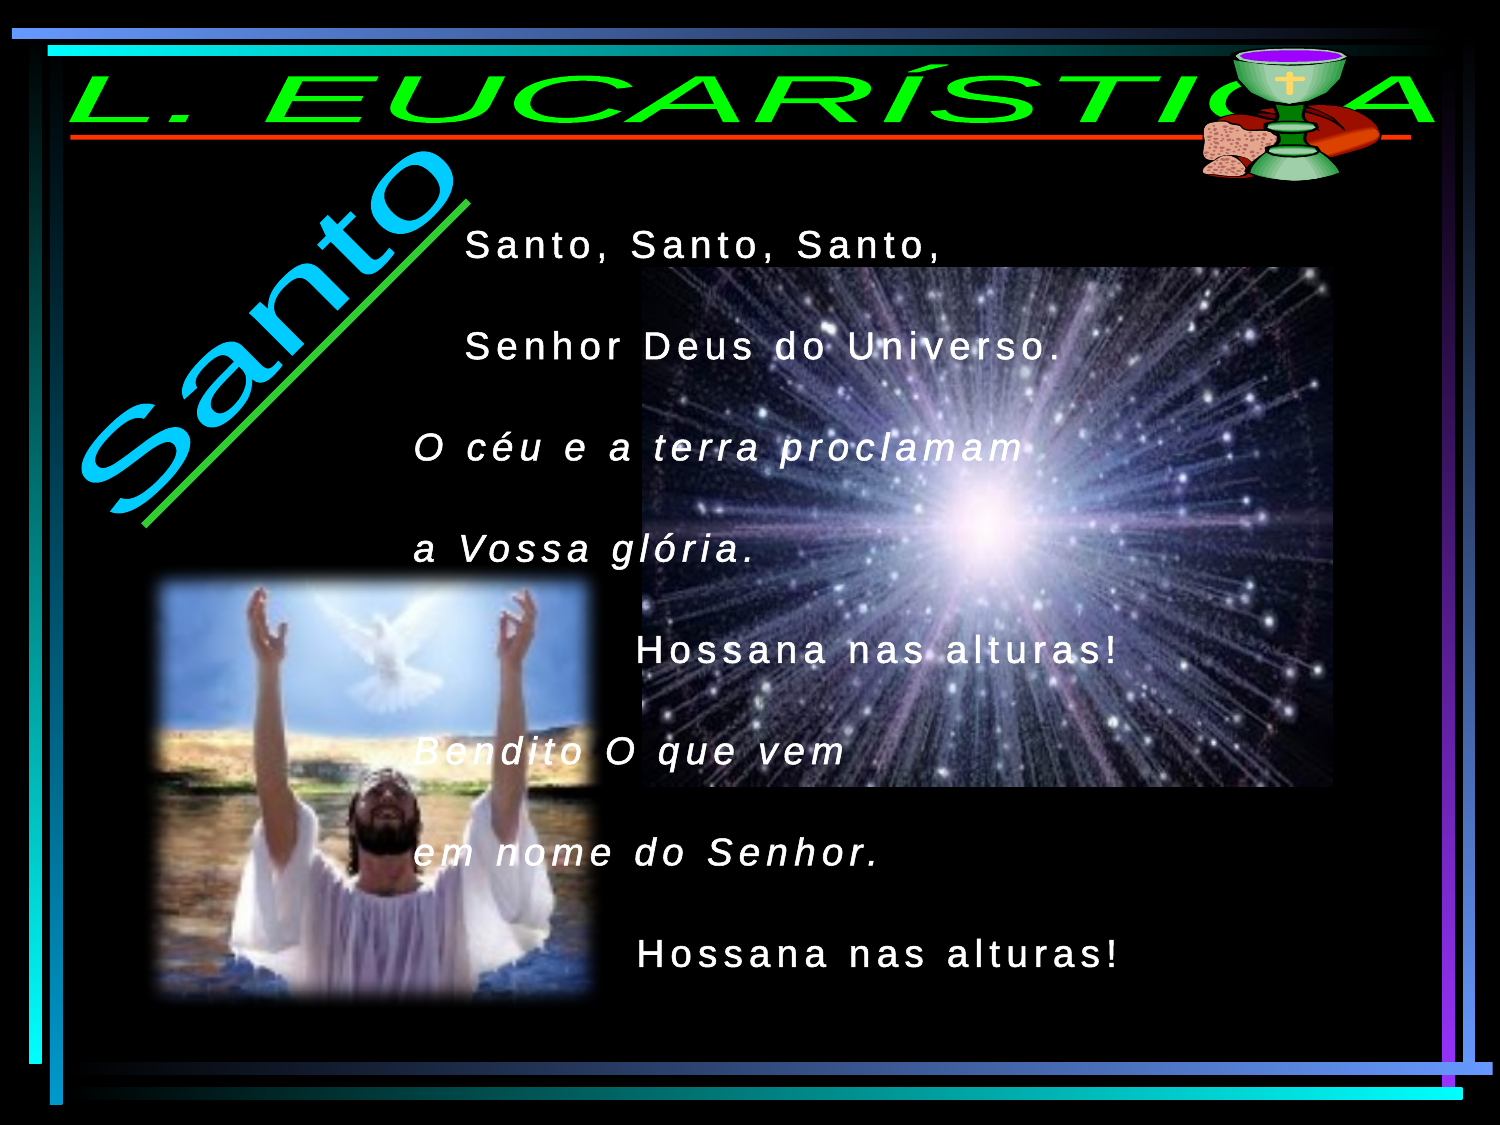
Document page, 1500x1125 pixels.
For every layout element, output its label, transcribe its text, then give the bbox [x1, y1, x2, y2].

text_box Santo, Santo, Santo, Senhor Deus do Universo. O céu e a terra proclamam a Vossa glória. Hossana nas alturas! Bendito O que vem em nome do Senhor. Hossana nas alturas! [398, 195, 1435, 1008]
picture [642, 266, 1333, 788]
picture [1198, 40, 1388, 185]
picture [142, 563, 605, 1011]
